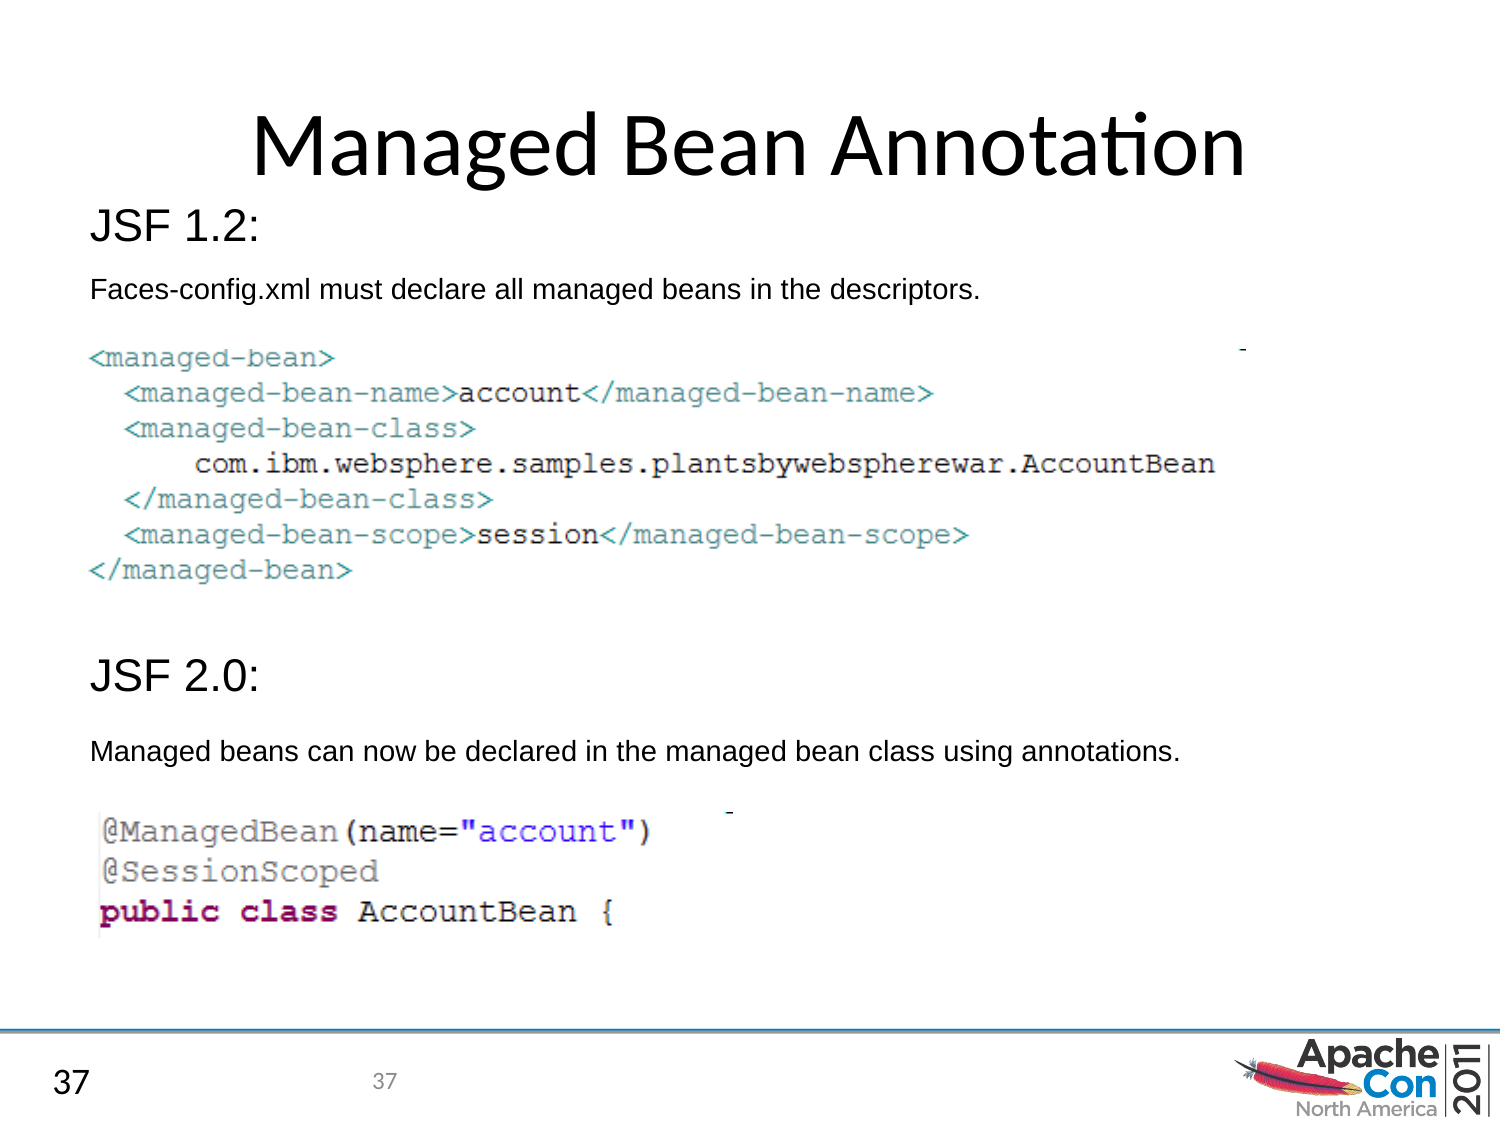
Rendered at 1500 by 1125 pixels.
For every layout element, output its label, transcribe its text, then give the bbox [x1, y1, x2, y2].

text_box JSF 1.2: [75, 187, 1013, 258]
picture [0, 0, 1500, 1028]
picture [0, 1031, 1500, 1125]
slide_number 37 [62, 1050, 413, 1110]
title Managed Bean Annotation [75, 45, 1425, 233]
text_box Managed beans can now be declared in the managed bean class using annotations. [74, 724, 1288, 776]
text_box Faces-config.xml must declare all managed beans in the descriptors. [75, 262, 1163, 313]
text_box JSF 2.0: [75, 637, 1013, 708]
